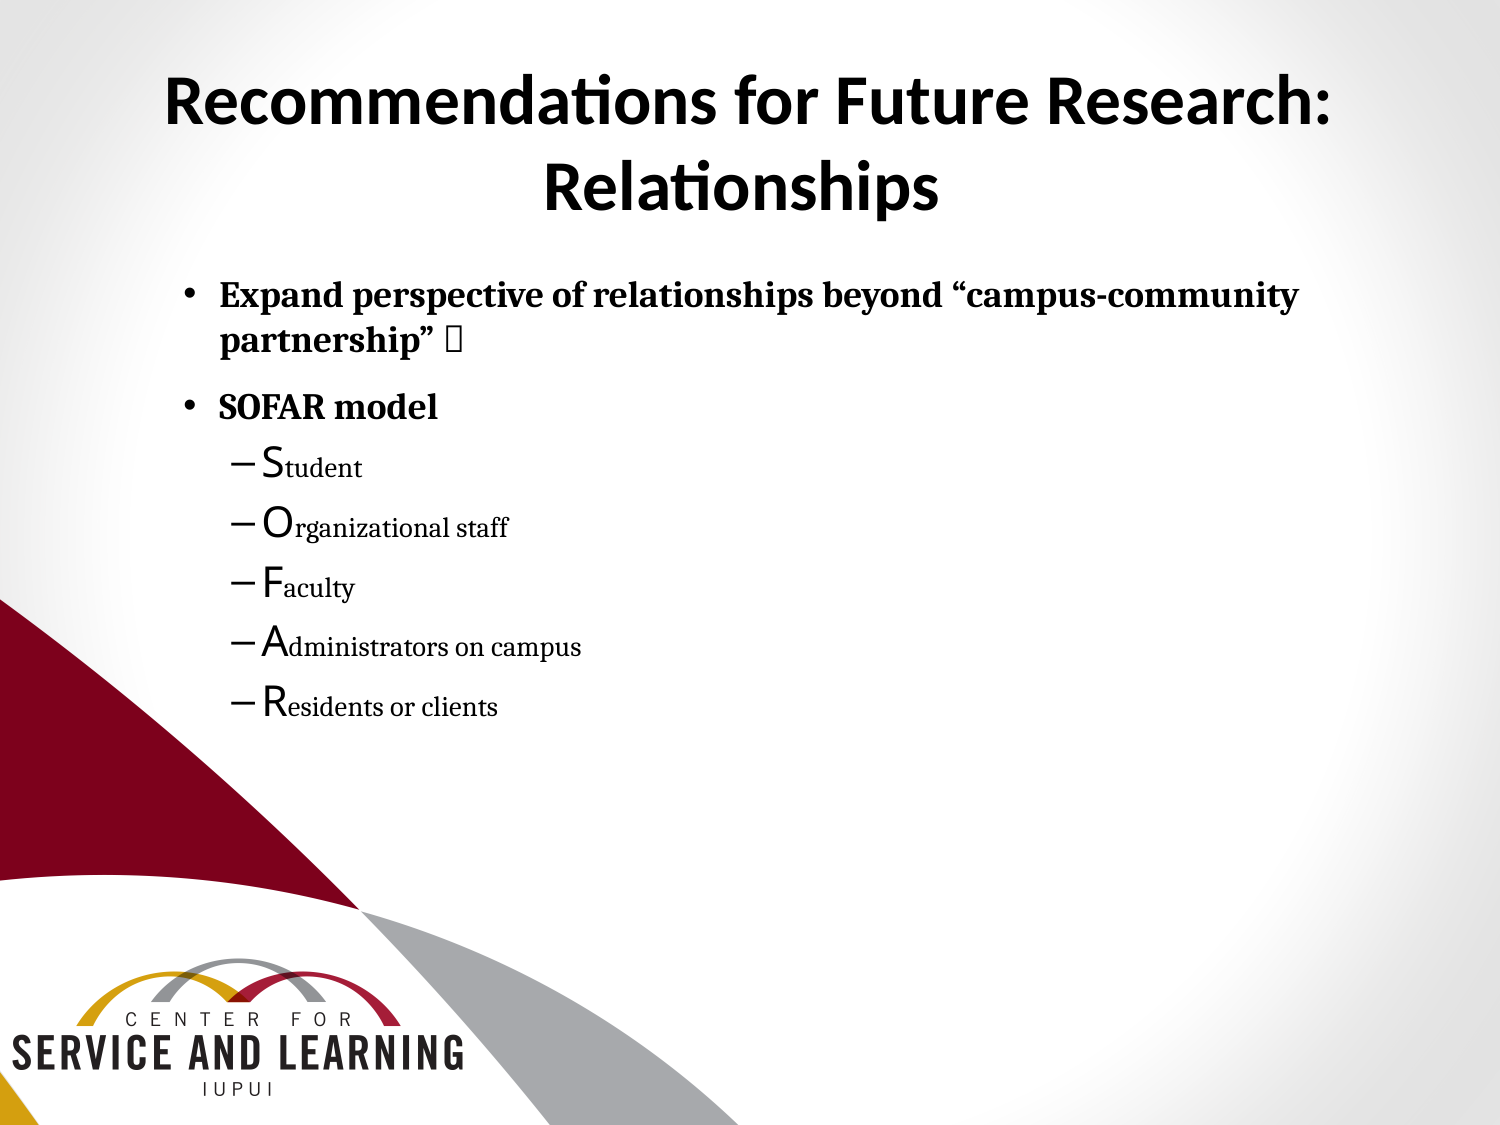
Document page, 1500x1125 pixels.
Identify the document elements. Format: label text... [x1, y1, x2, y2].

picture [0, 0, 1500, 1125]
list Expand perspective of relationships beyond “campus-community partnership”  SOFAR model Student Organizational staff Faculty Administrators on campus Residents or clients [168, 262, 1459, 747]
title Recommendations for Future Research: Relationships [75, 45, 1425, 233]
